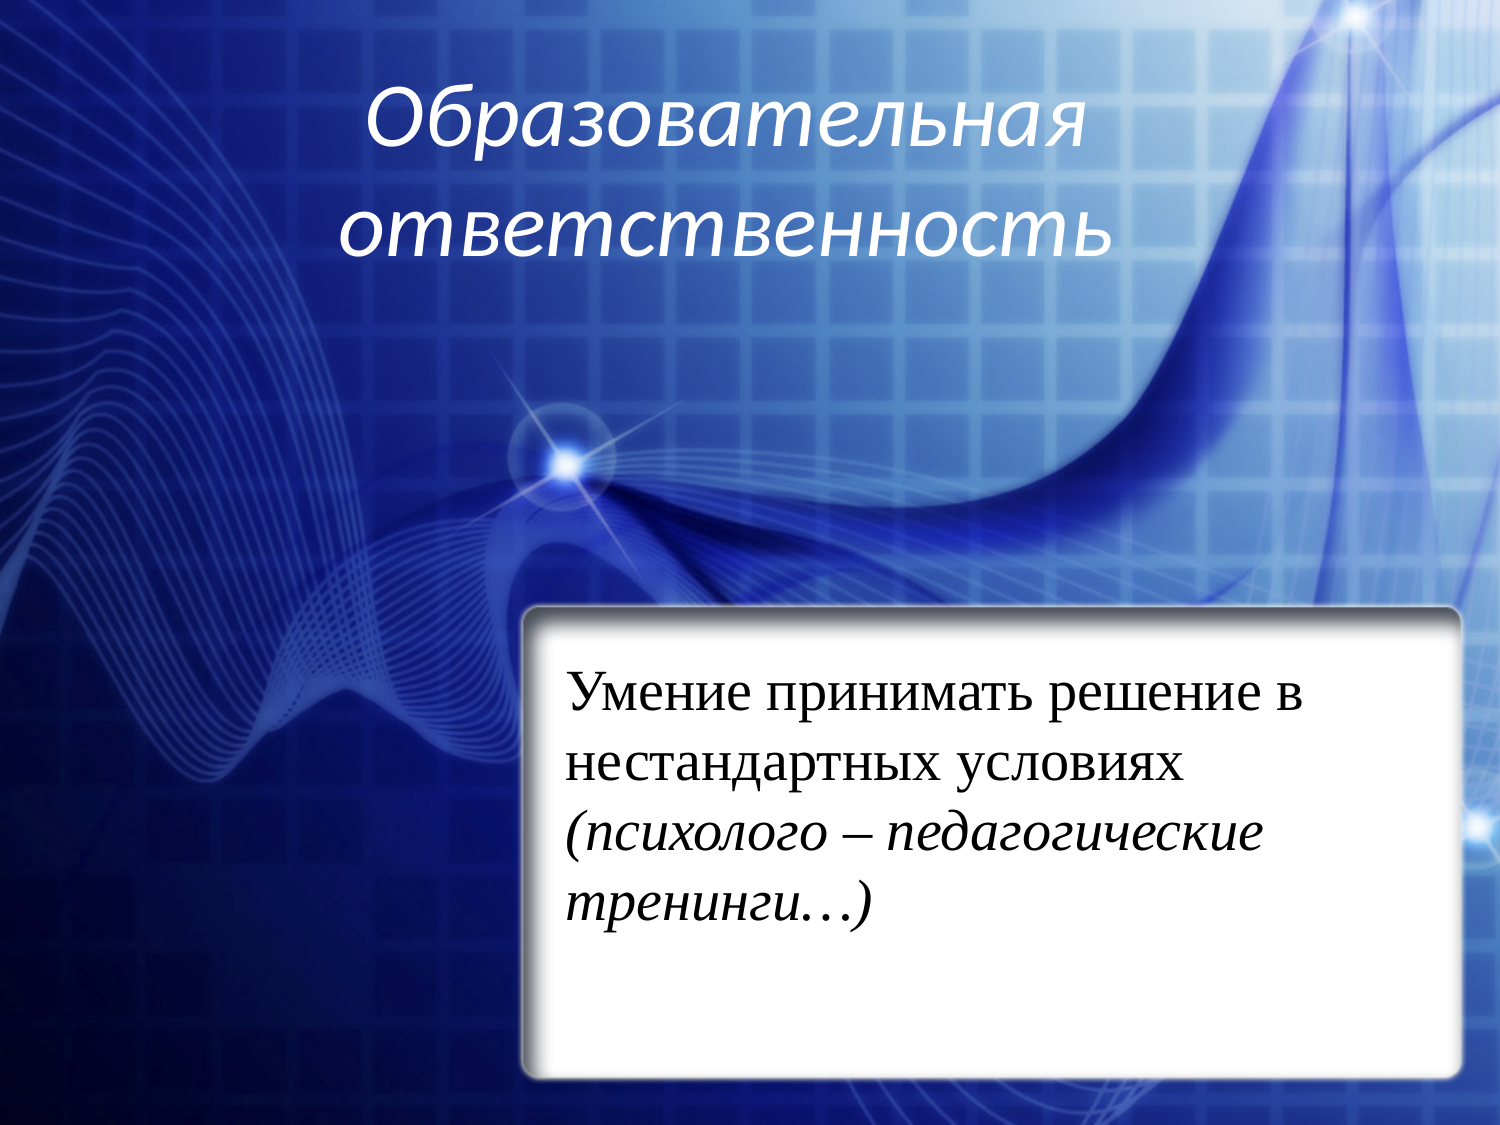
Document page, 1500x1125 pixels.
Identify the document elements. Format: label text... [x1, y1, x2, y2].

picture [0, 0, 1500, 1125]
subtitle Образовательная ответственность [34, 46, 1419, 259]
text_box Умение принимать решение в нестандартных условиях (психолого – педагогические тренинги…) [550, 644, 1442, 940]
